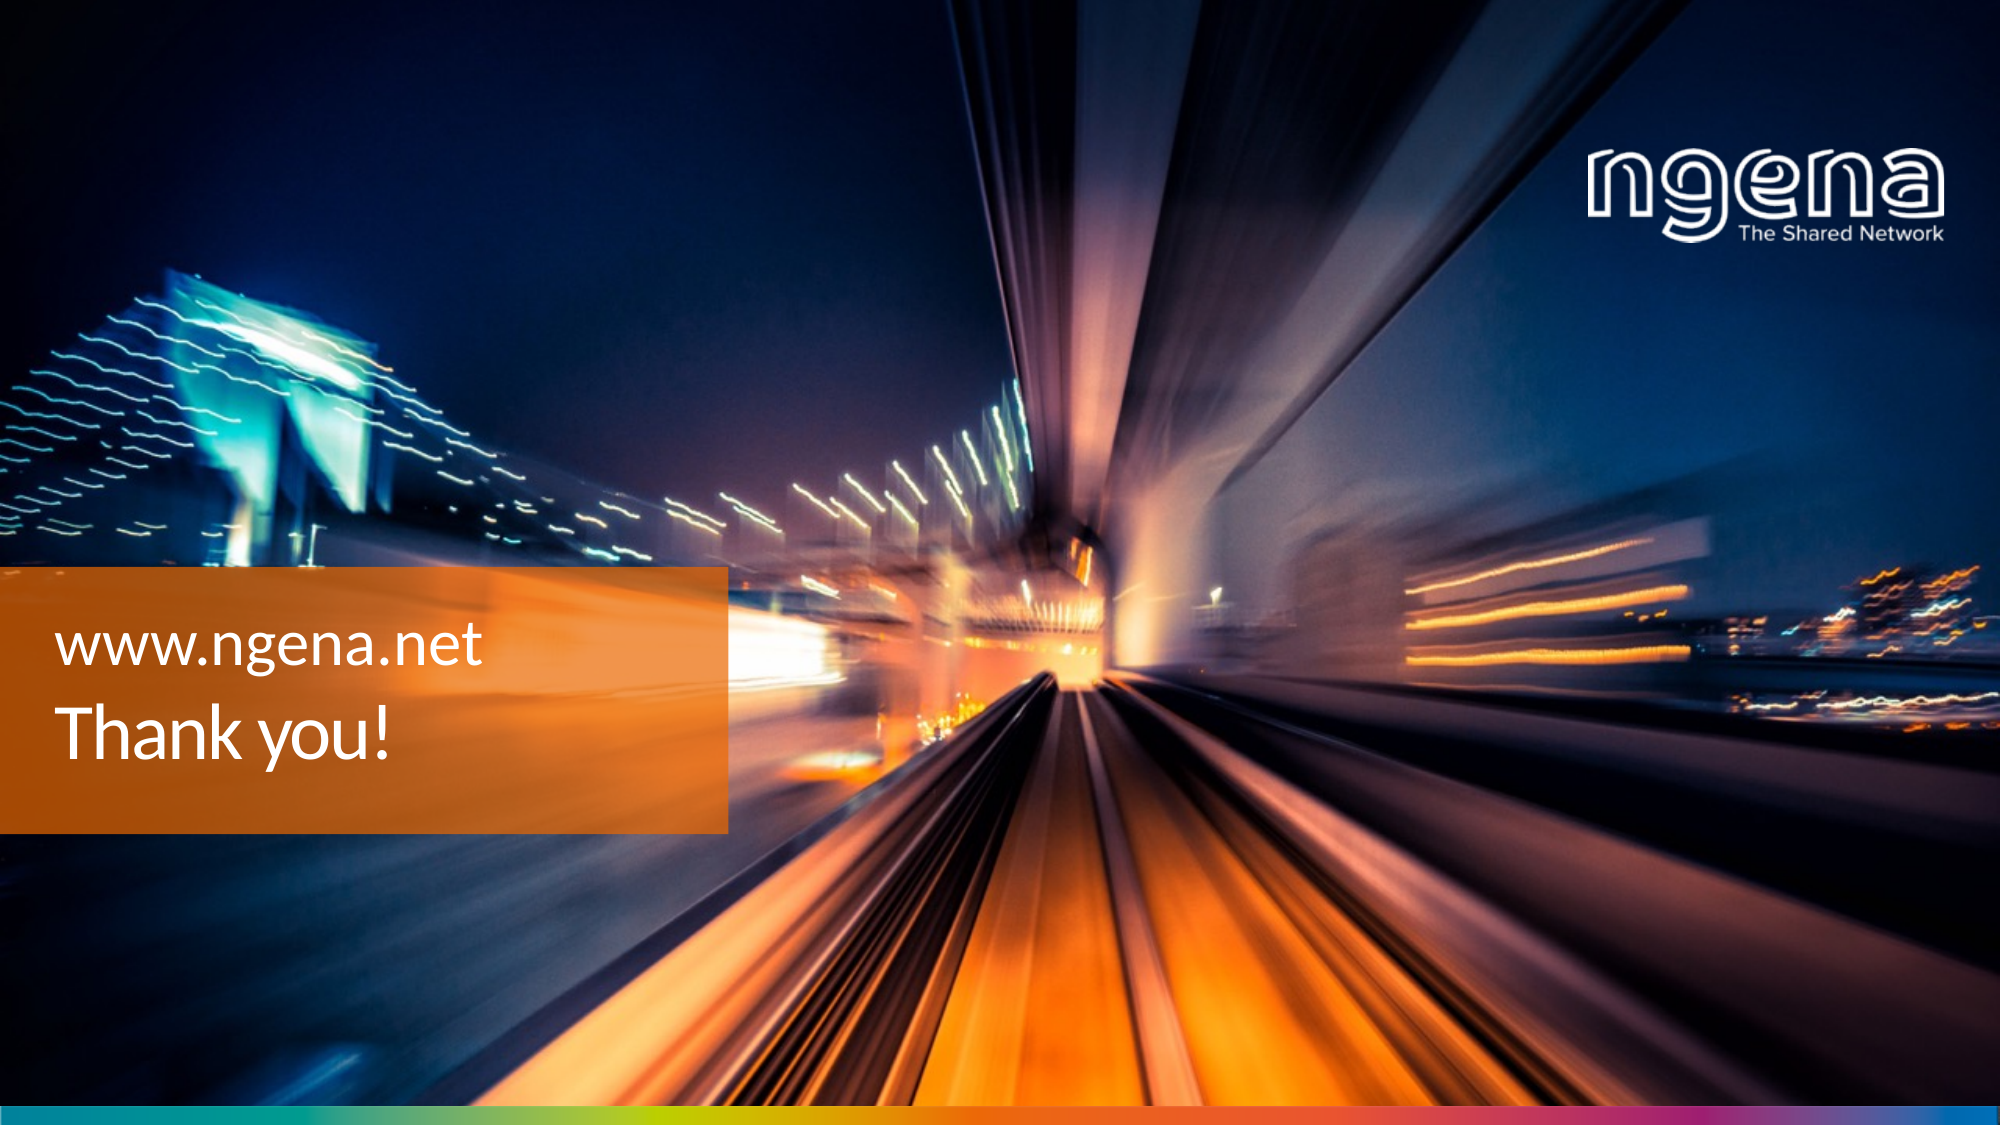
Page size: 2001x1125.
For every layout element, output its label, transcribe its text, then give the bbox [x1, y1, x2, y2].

text_box [0, 1106, 2000, 1125]
subtitle www.ngena.net [54, 608, 1945, 683]
text_box [0, 566, 729, 835]
text_box [0, 0, 2000, 1106]
text_box [1588, 148, 1945, 243]
list Thank you! [54, 683, 1945, 785]
